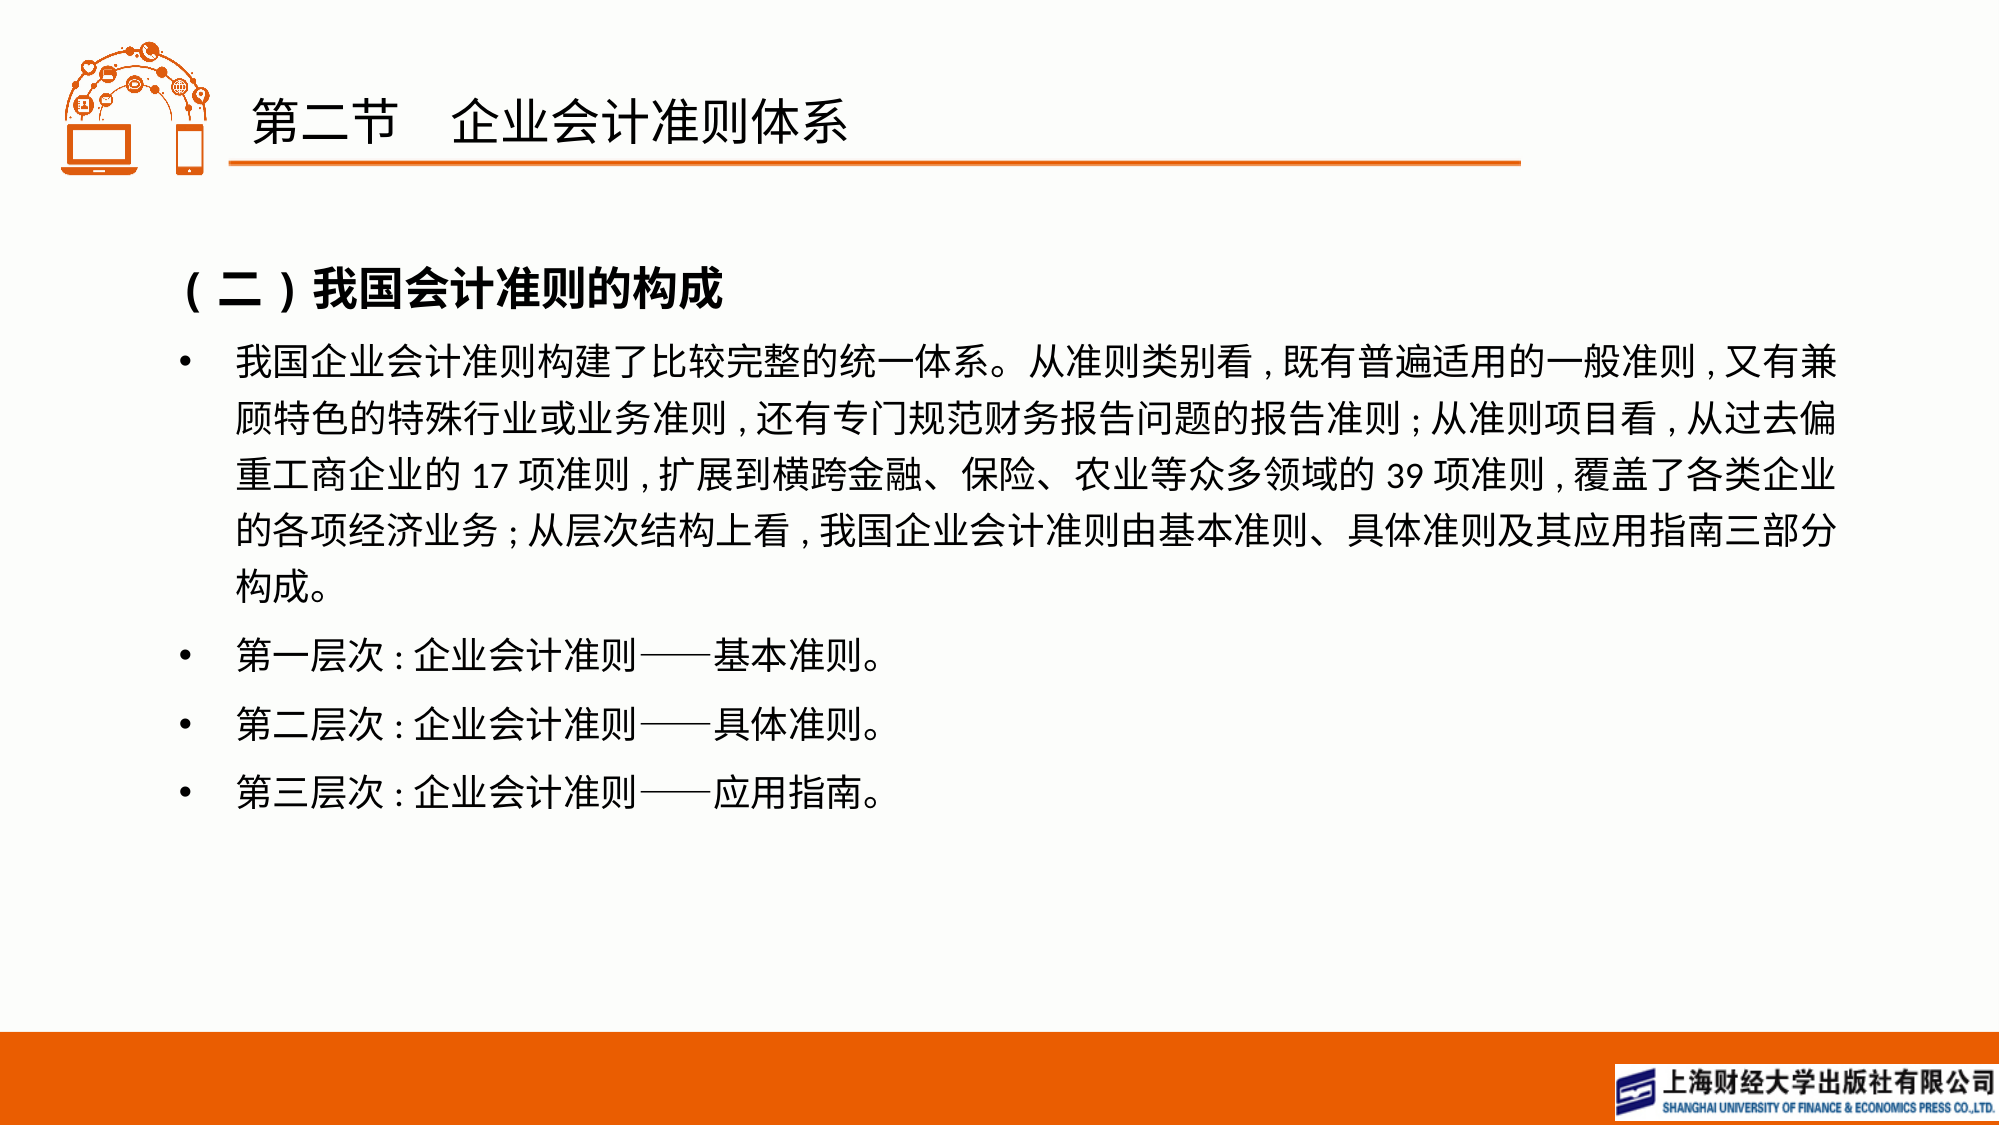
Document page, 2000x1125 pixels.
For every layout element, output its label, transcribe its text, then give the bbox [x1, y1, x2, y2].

list (二)我国会计准则的构成 我国企业会计准则构建了比较完整的统一体系。从准则类别看,既有普遍适用的一般准则,又有兼顾特色的特殊行业或业务准则,还有专门规范财务报告问题的报告准则;从准则项目看,从过去偏重工商企业的17项准则,扩展到横跨金融、保险、农业等众多领域的39项准则,覆盖了各类企业的各项经济业务;从层次结构上看,我国企业会计准则由基本准则、具体准则及其应用指南三部分构成。 第一层次:企业会计准则——基本准则。 第二层次:企业会计准则——具体准则。 第三层次:企业会计准则——应用指南。 [163, 227, 1853, 1049]
picture [0, 0, 2000, 1125]
title 第二节 企业会计准则体系 [235, 82, 1605, 189]
